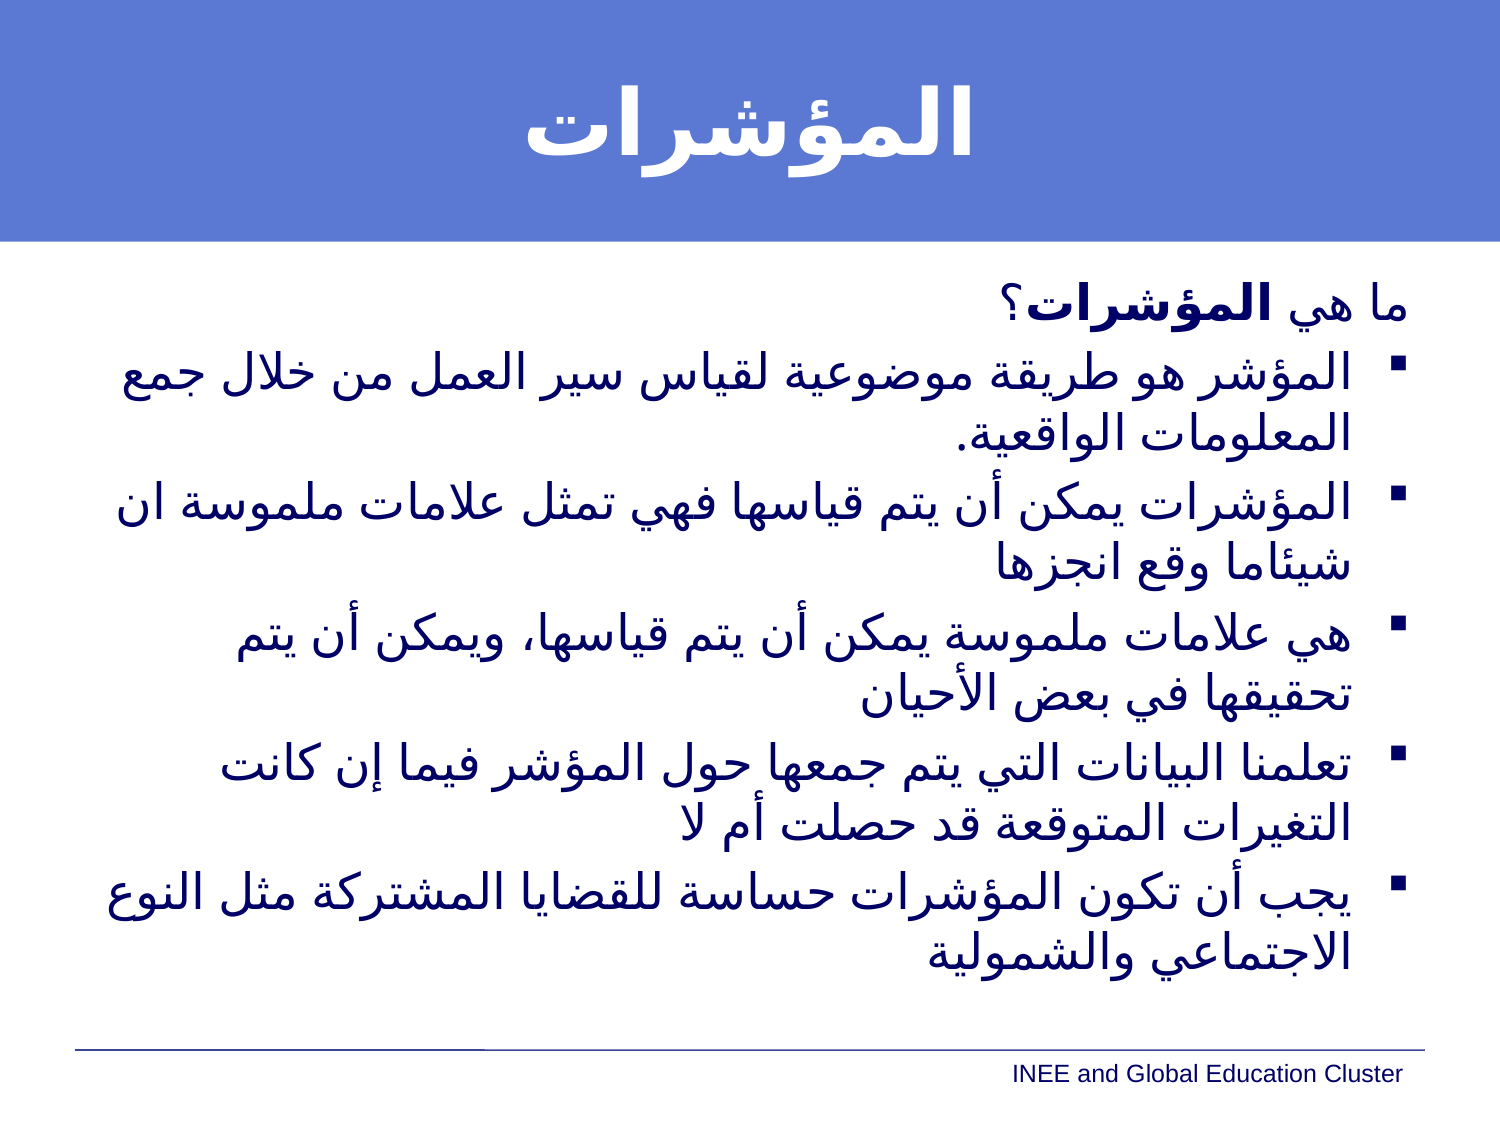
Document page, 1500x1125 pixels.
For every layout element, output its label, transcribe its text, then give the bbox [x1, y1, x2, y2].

list ما هي المؤشرات؟ المؤشر هو طريقة موضوعية لقياس سير العمل من خلال جمع المعلومات الواقعية. المؤشرات يمكن أن يتم قياسها فهي تمثل علامات ملموسة ان شيئاما وقع انجزها هي علامات ملموسة يمكن أن يتم قياسها، ويمكن أن يتم تحقيقها في بعض الأحيان تعلمنا البيانات التي يتم جمعها حول المؤشر فيما إن كانت التغيرات المتوقعة قد حصلت أم لا يجب أن تكون المؤشرات حساسة للقضايا المشتركة مثل النوع الاجتماعي والشمولية [74, 262, 1426, 1006]
footer INEE and Global Education Cluster [75, 1049, 1427, 1103]
title المؤشرات [74, 24, 1426, 213]
